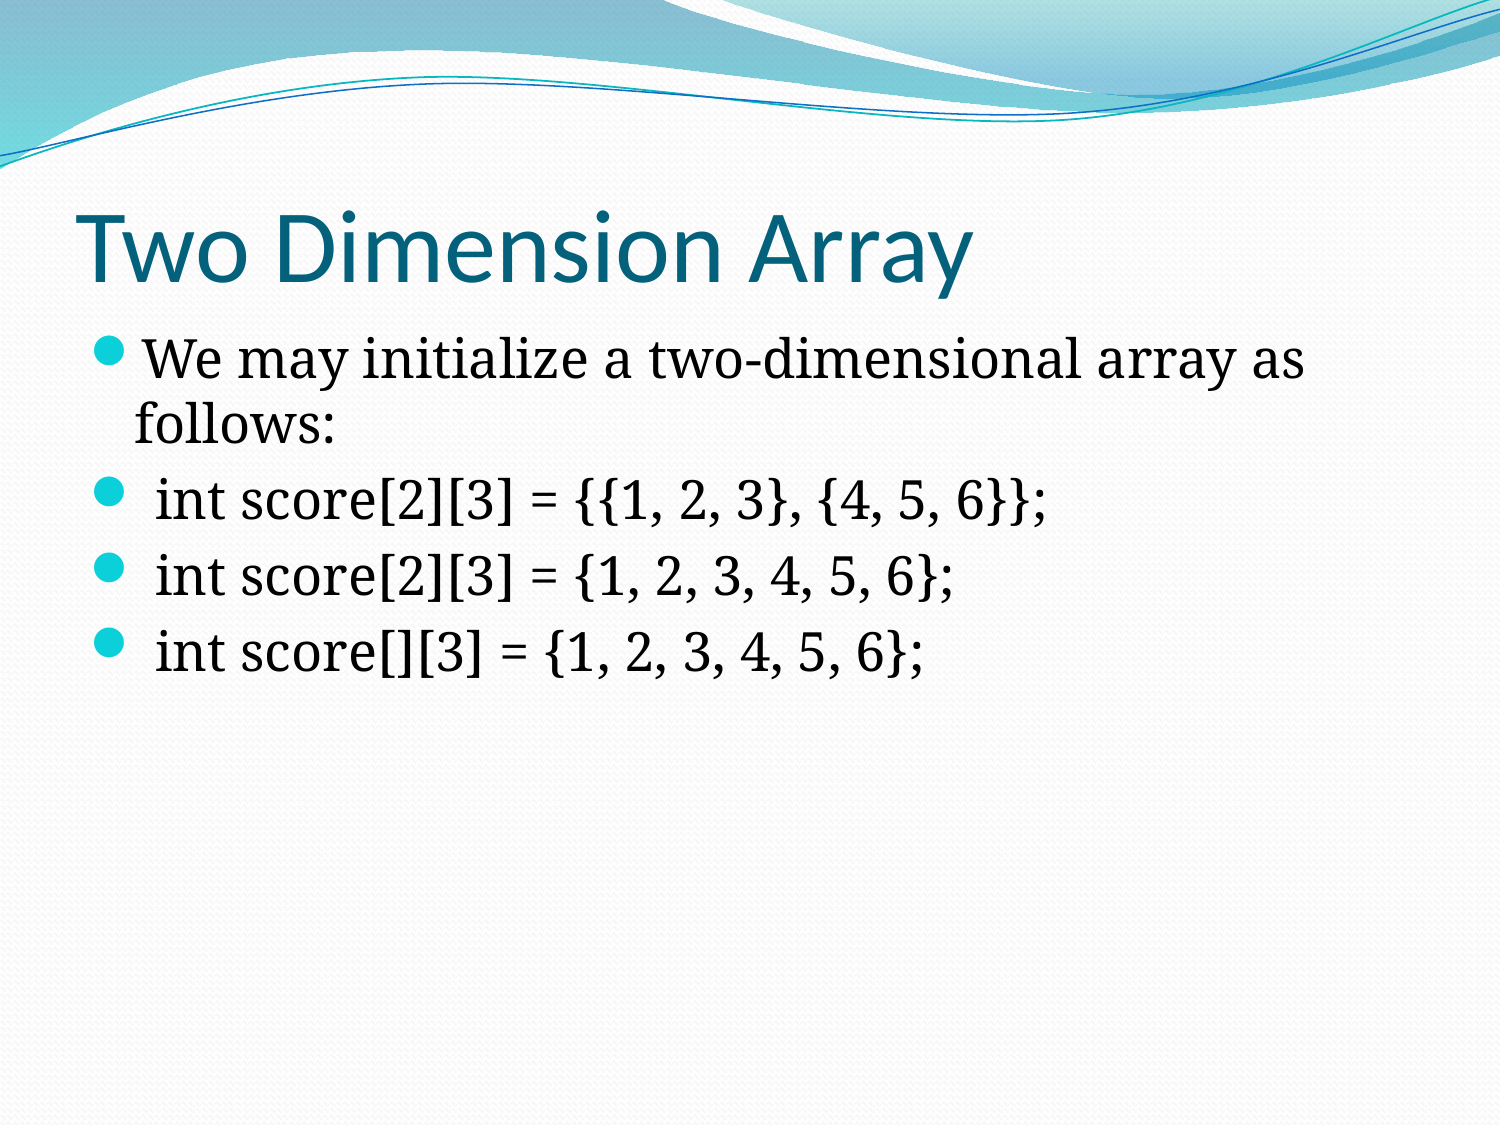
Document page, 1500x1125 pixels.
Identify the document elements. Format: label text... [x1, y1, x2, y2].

title Two Dimension Array [75, 115, 1425, 303]
list We may initialize a two-dimensional array as follows: int score[2][3] = {{1, 2, 3}, {4, 5, 6}}; int score[2][3] = {1, 2, 3, 4, 5, 6}; int score[][3] = {1, 2, 3, 4, 5, 6}; [75, 317, 1425, 1038]
